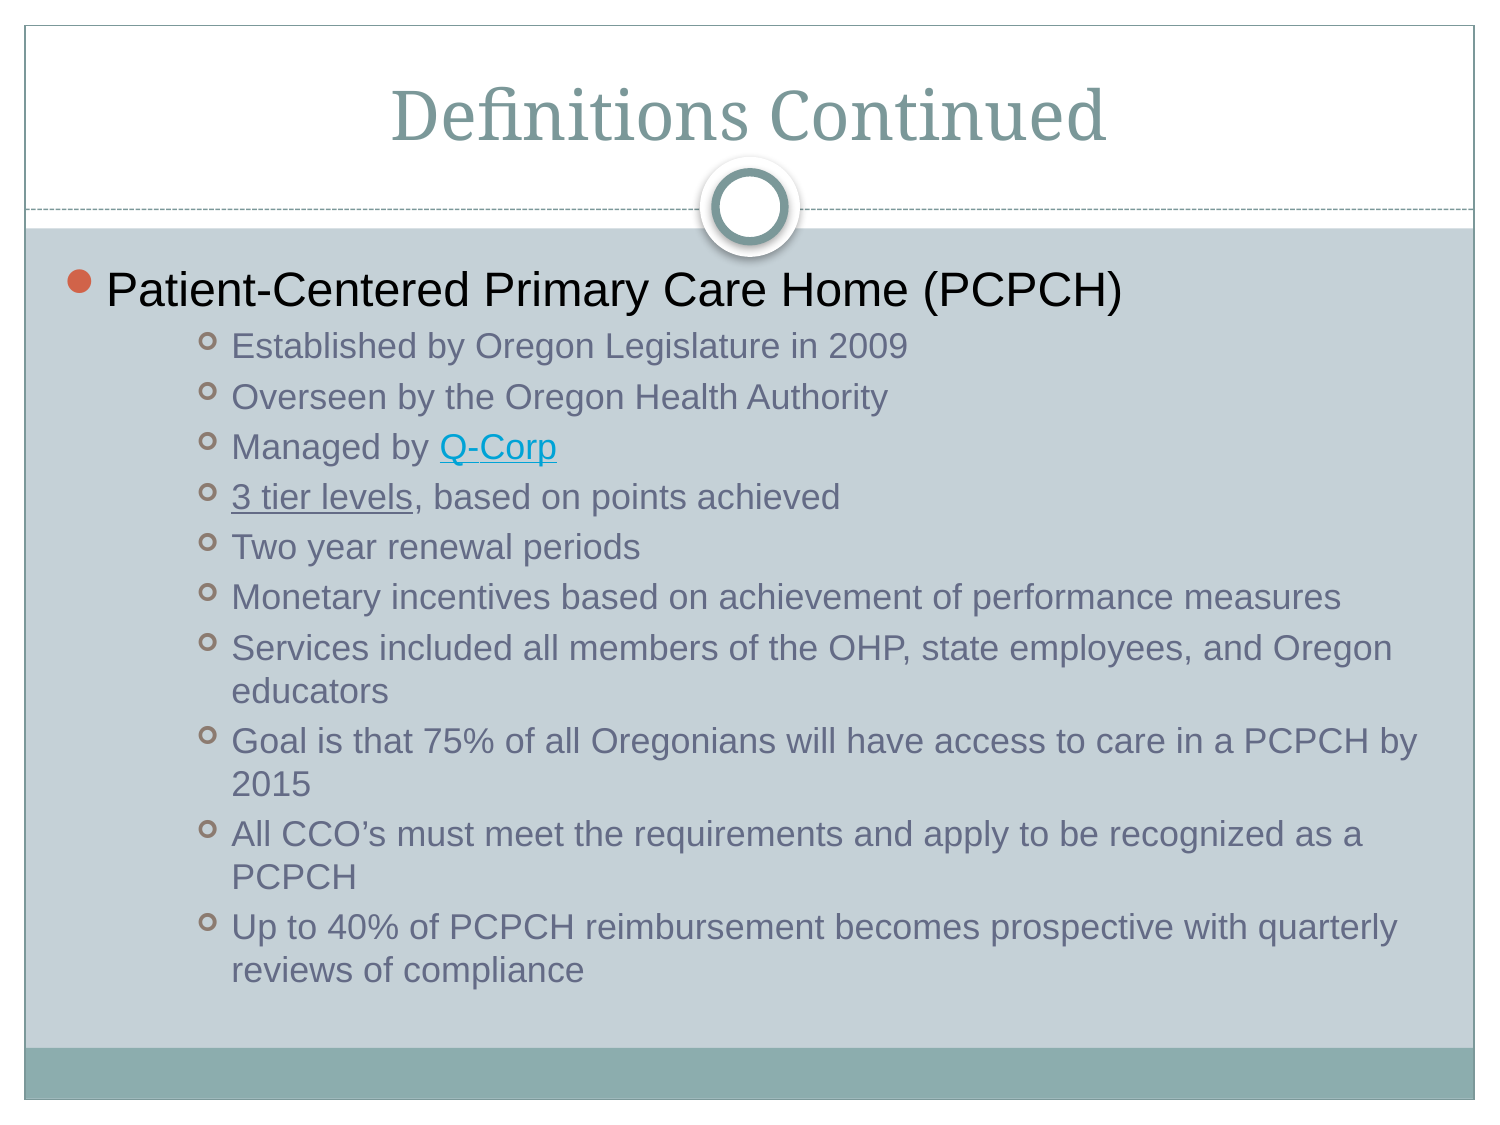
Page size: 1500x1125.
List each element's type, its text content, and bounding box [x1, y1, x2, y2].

title Definitions Continued [49, 37, 1450, 162]
list Patient-Centered Primary Care Home (PCPCH) Established by Oregon Legislature in 2009 Overseen by the Oregon Health Authority Managed by Q-Corp 3 tier levels, based on points achieved Two year renewal periods Monetary incentives based on achievement of performance measures Services included all members of the OHP, state employees, and Oregon educators Goal is that 75% of all Oregonians will have access to care in a PCPCH by 2015 All CCO’s must meet the requirements and apply to be recognized as a PCPCH Up to 40% of PCPCH reimbursement becomes prospective with quarterly reviews of compliance [49, 250, 1445, 1001]
